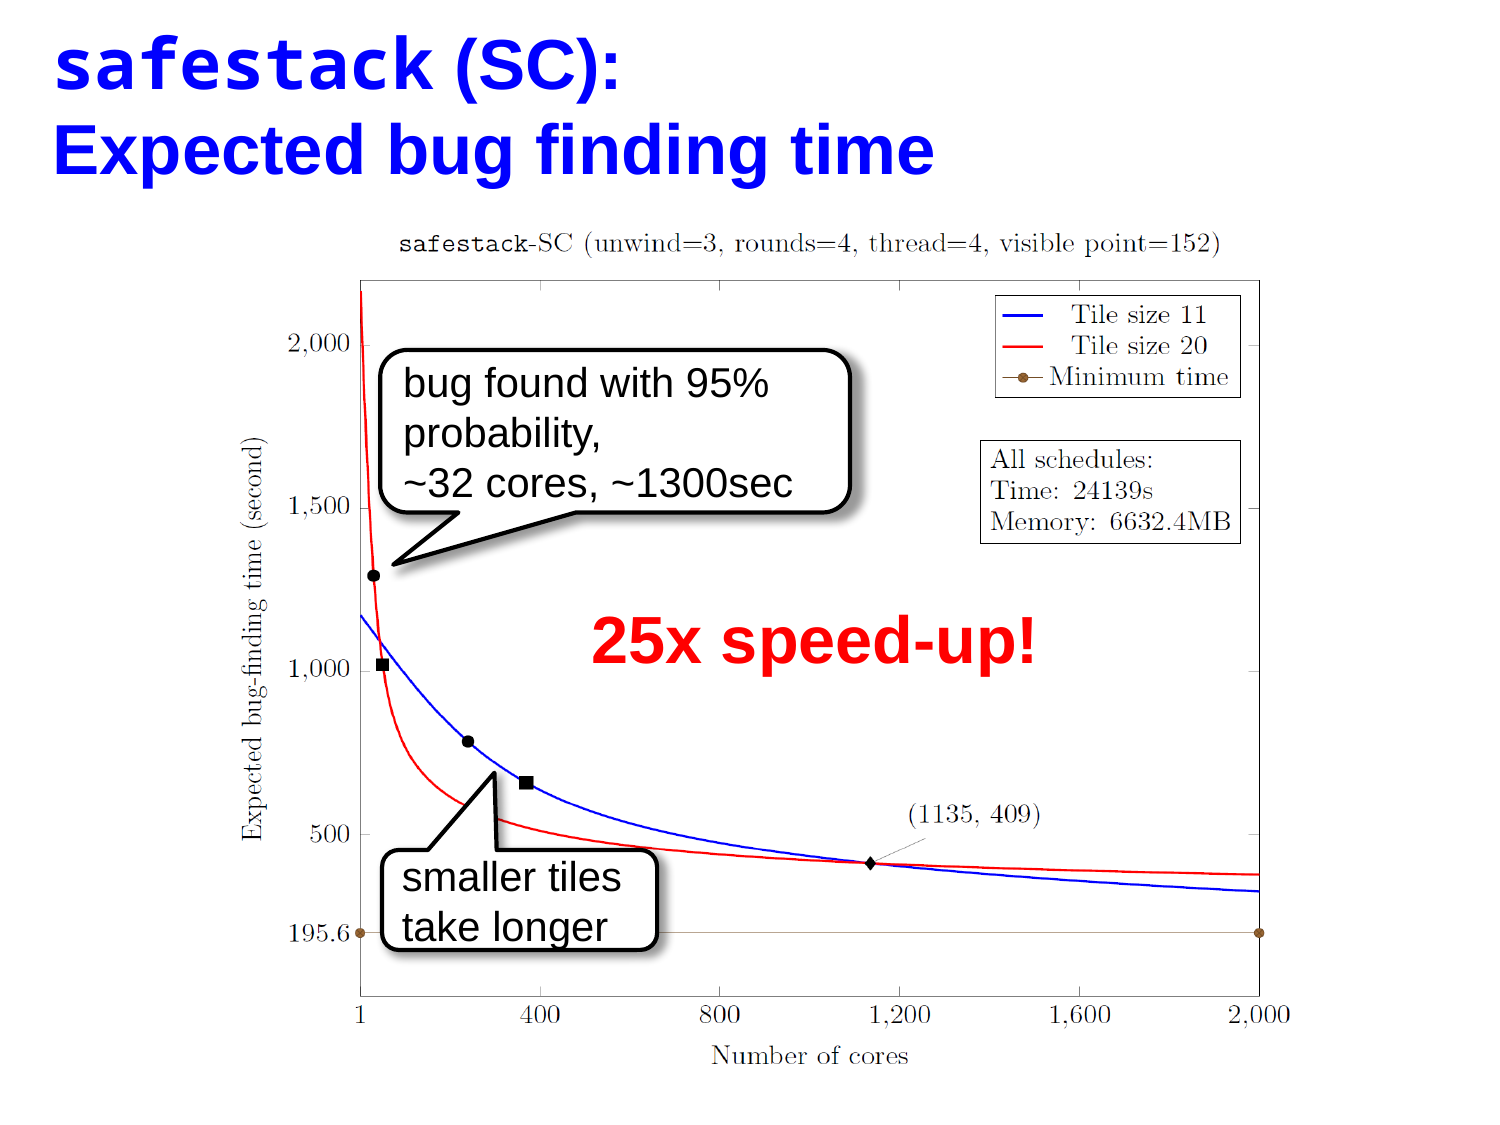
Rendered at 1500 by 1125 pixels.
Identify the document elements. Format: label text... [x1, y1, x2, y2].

picture [224, 224, 1301, 1073]
title safestack (SC): Expected bug finding time [37, 44, 1488, 163]
